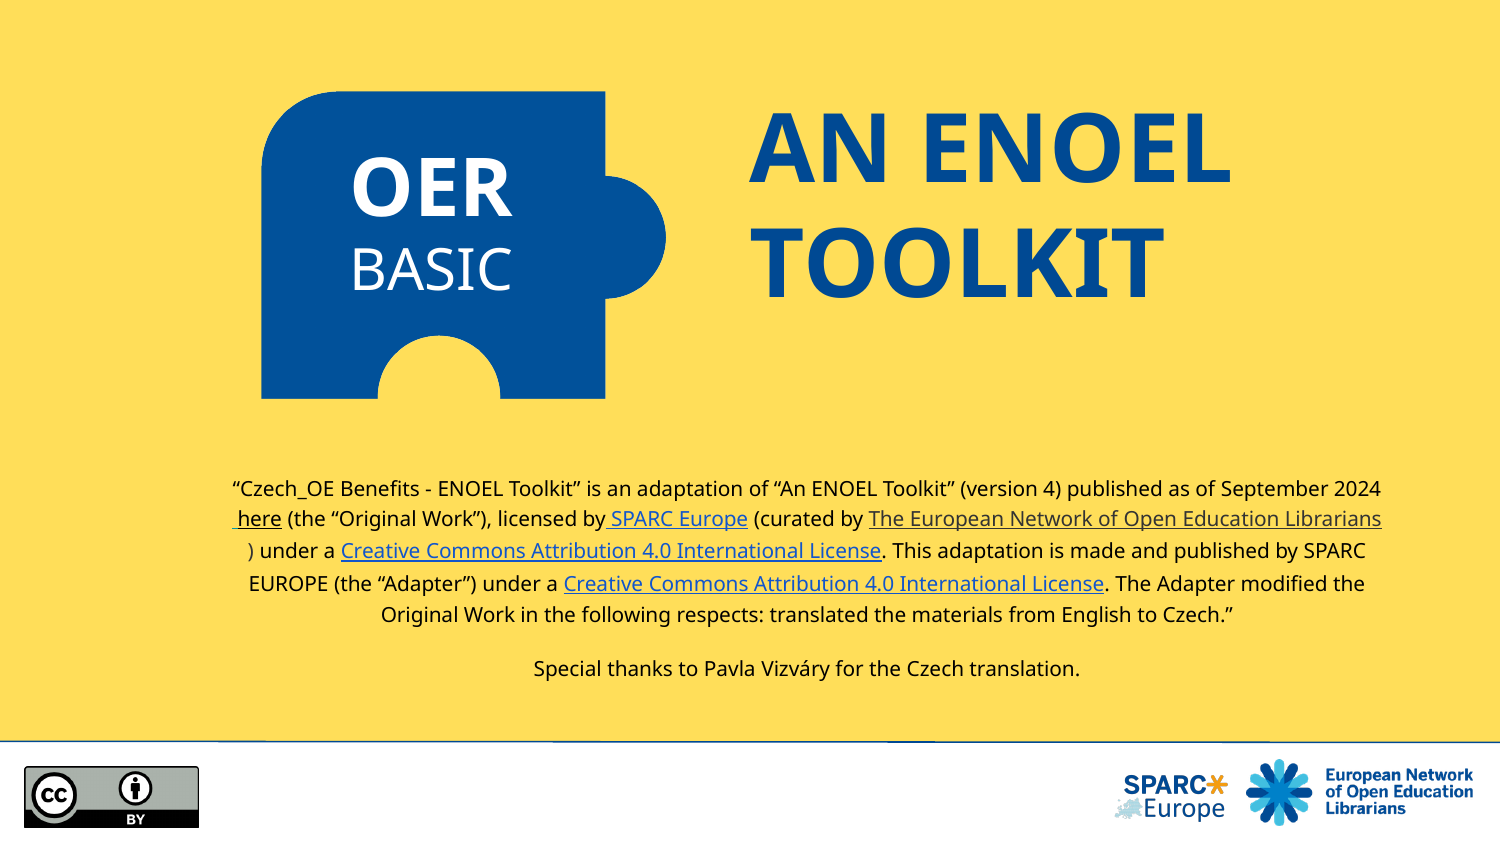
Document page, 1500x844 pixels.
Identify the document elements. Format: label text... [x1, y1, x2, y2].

text_box OER BASIC [671, 116, 951, 321]
text_box [0, 750, 1500, 844]
picture [261, 91, 666, 399]
text_box AN ENOEL TOOLKIT [734, 72, 1386, 333]
picture [1246, 759, 1473, 826]
picture [24, 765, 199, 828]
text_box “Czech_OE Benefits - ENOEL Toolkit” is an adaptation of “An ENOEL Toolkit” (version 4) published as of September 2024 here (the “Original Work”), licensed by SPARC Europe (curated by The European Network of Open Education Librarians) under a Creative Commons Attribution 4.0 International License. This adaptation is made and published by SPARC EUROPE (the “Adapter”) under a Creative Commons Attribution 4.0 International License. The Adapter modified the Original Work in the following respects: translated the materials from English to Czech.” Special thanks to Pavla Vizváry for the Czech translation. [215, 457, 1398, 696]
picture [1114, 757, 1232, 824]
